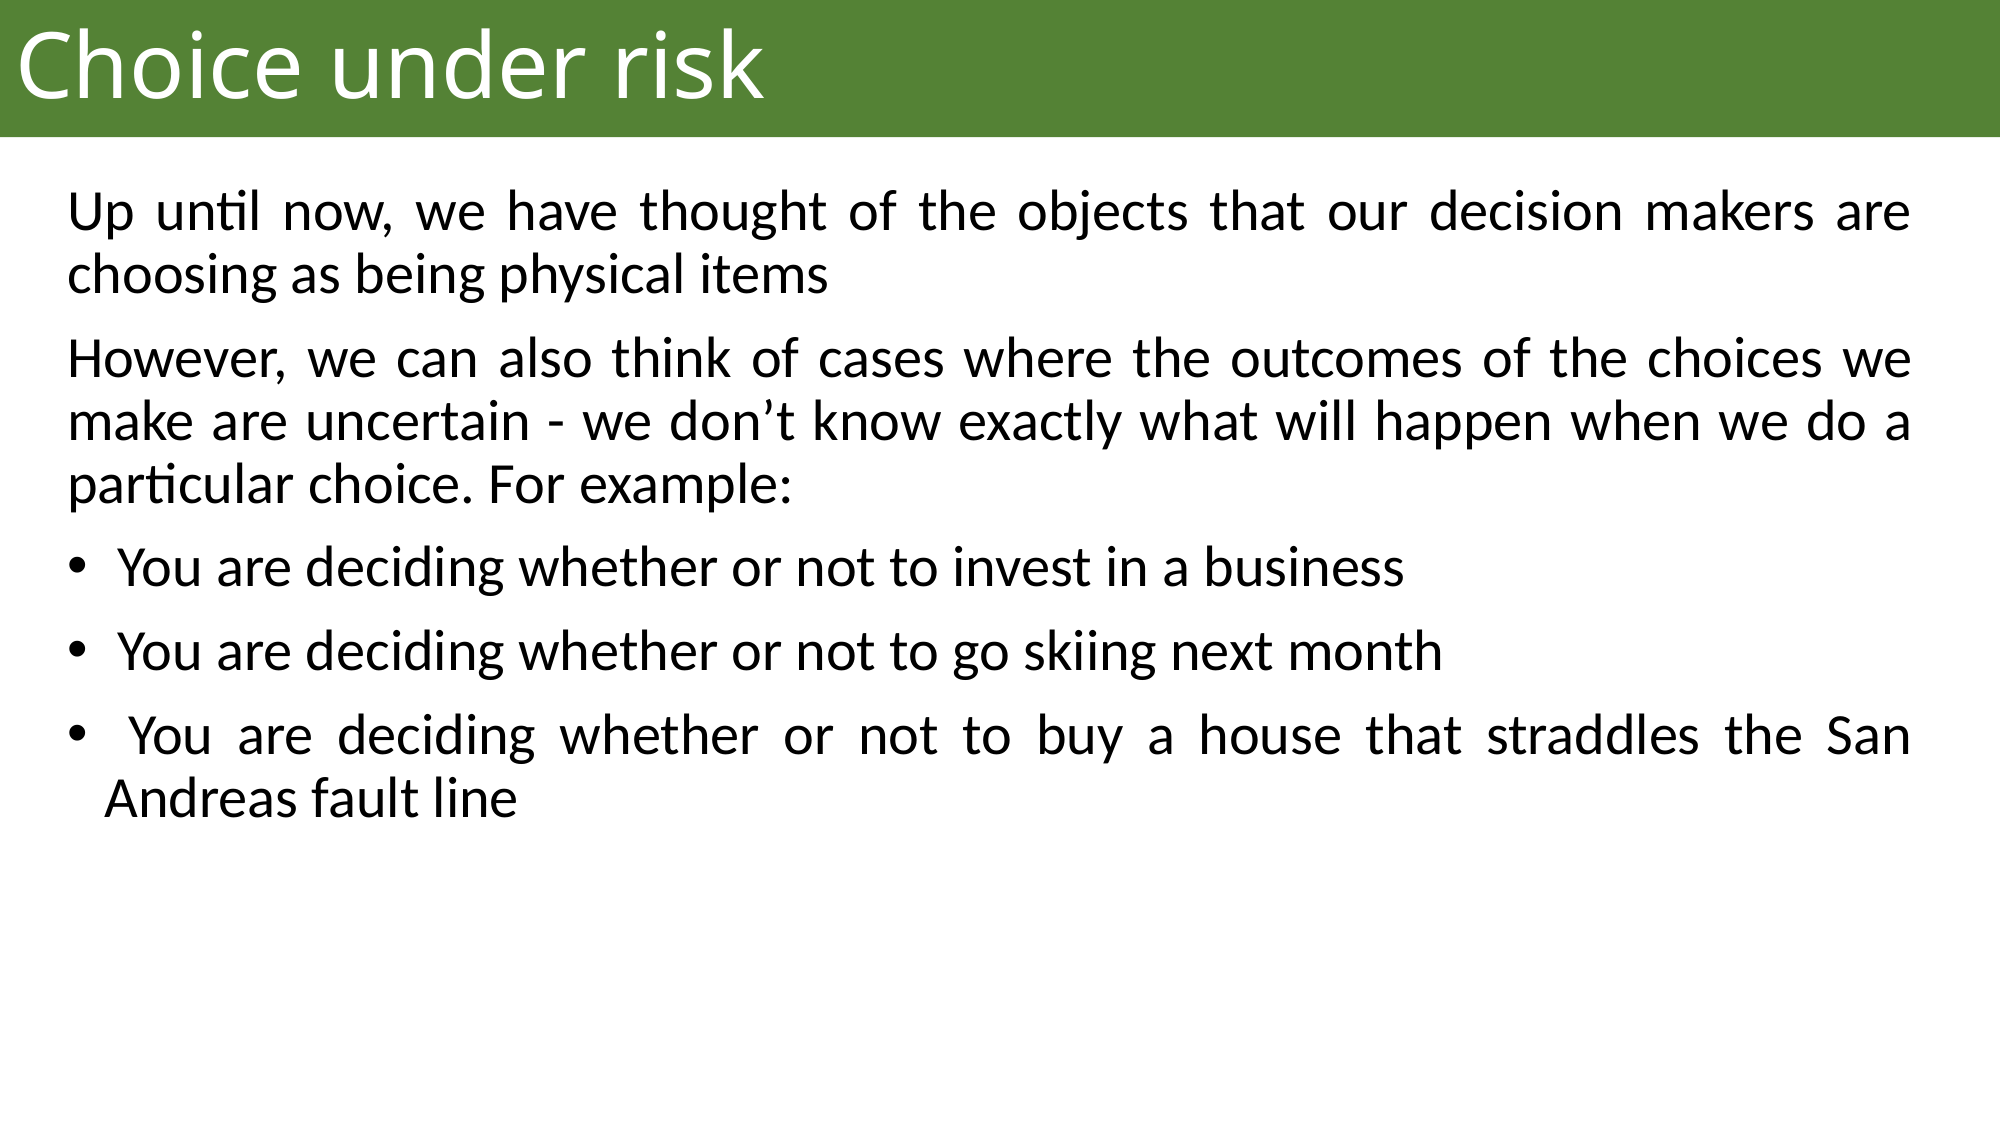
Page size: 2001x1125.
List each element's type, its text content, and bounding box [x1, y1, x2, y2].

list Up until now, we have thought of the objects that our decision makers are choosing as being physical items However, we can also think of cases where the outcomes of the choices we make are uncertain - we don’t know exactly what will happen when we do a particular choice. For example: You are deciding whether or not to invest in a business You are deciding whether or not to go skiing next month You are deciding whether or not to buy a house that straddles the San Andreas fault line [52, 172, 1929, 1047]
title Choice under risk [0, 0, 2000, 138]
